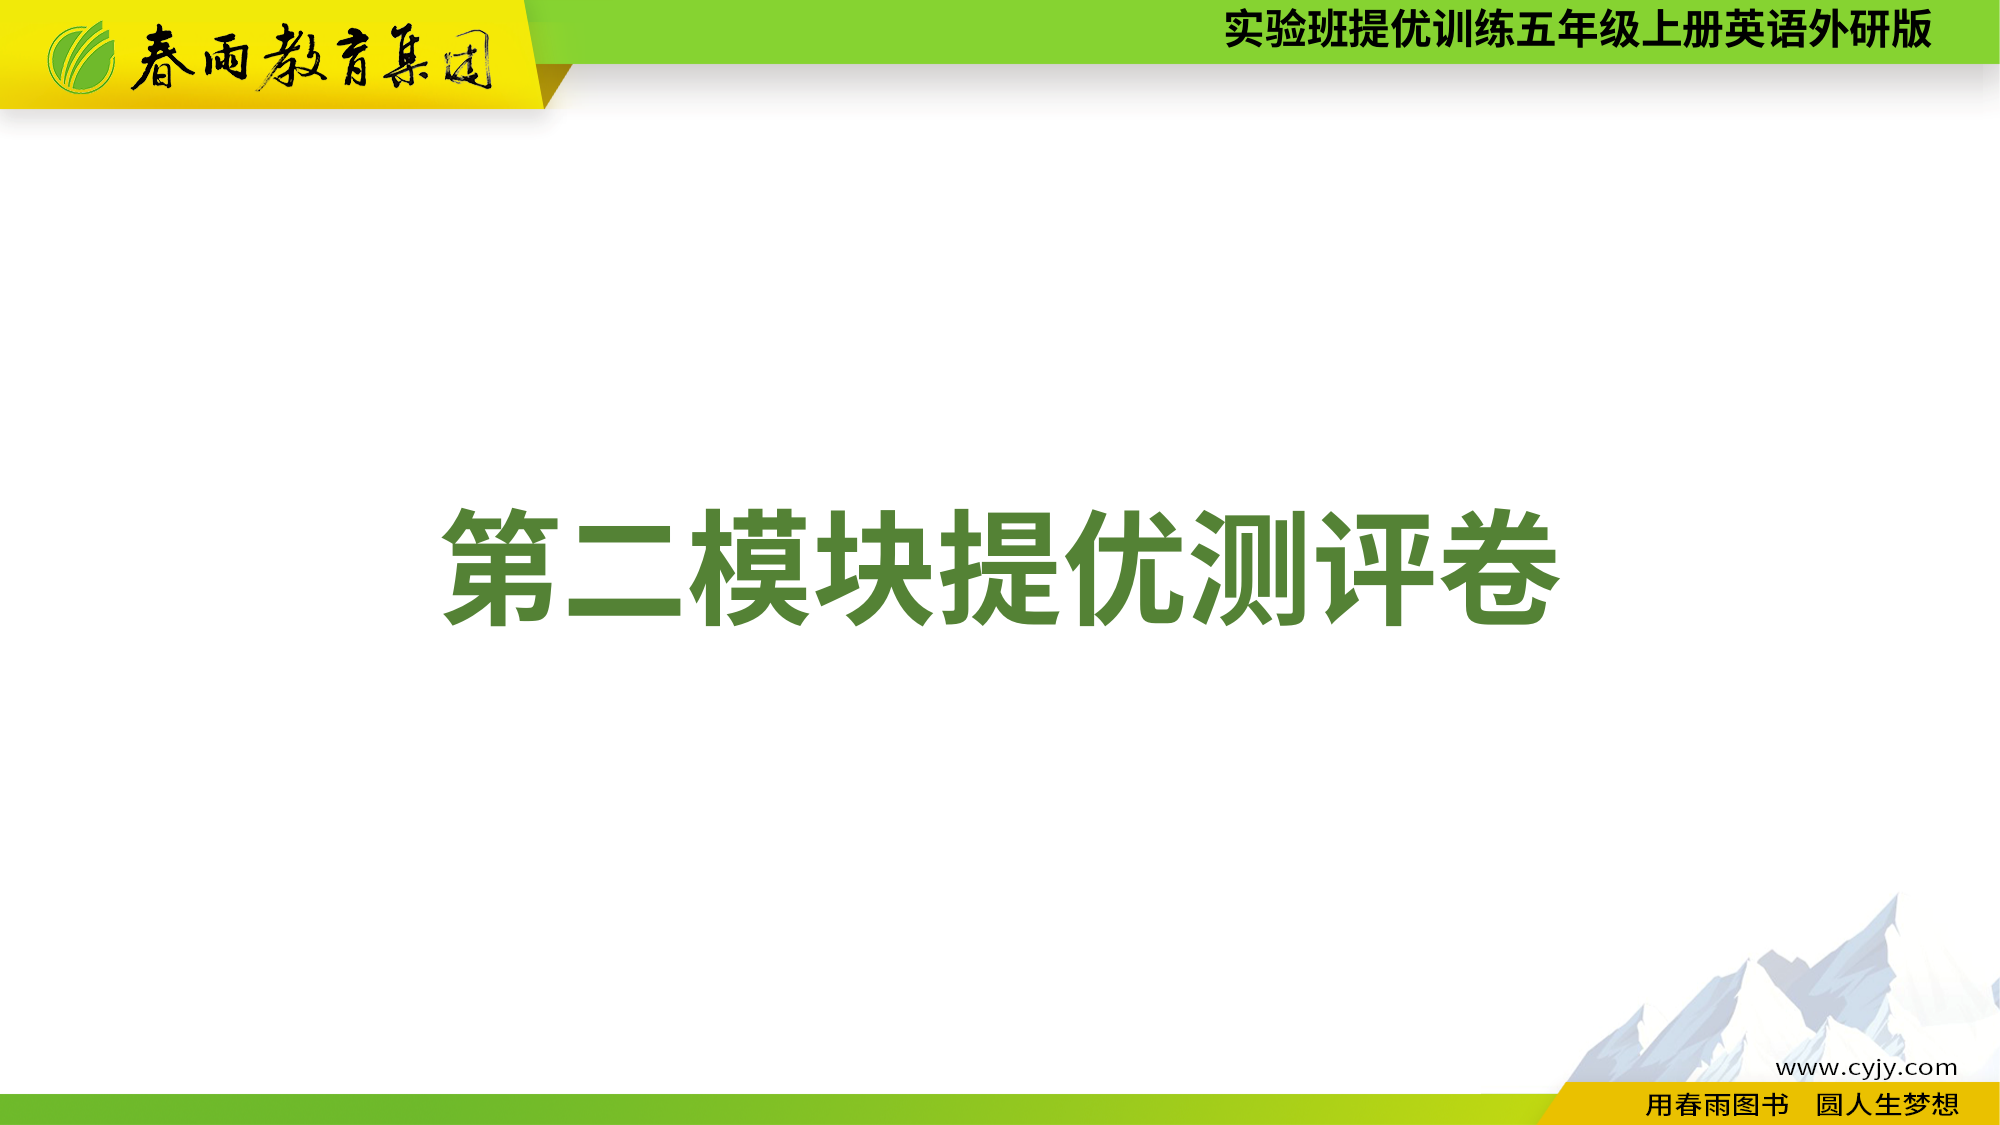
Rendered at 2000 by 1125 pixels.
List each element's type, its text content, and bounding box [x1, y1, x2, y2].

picture [0, 648, 2000, 1125]
text_box 第二模块提优测评卷 [0, 407, 2000, 648]
picture [0, 0, 2000, 407]
